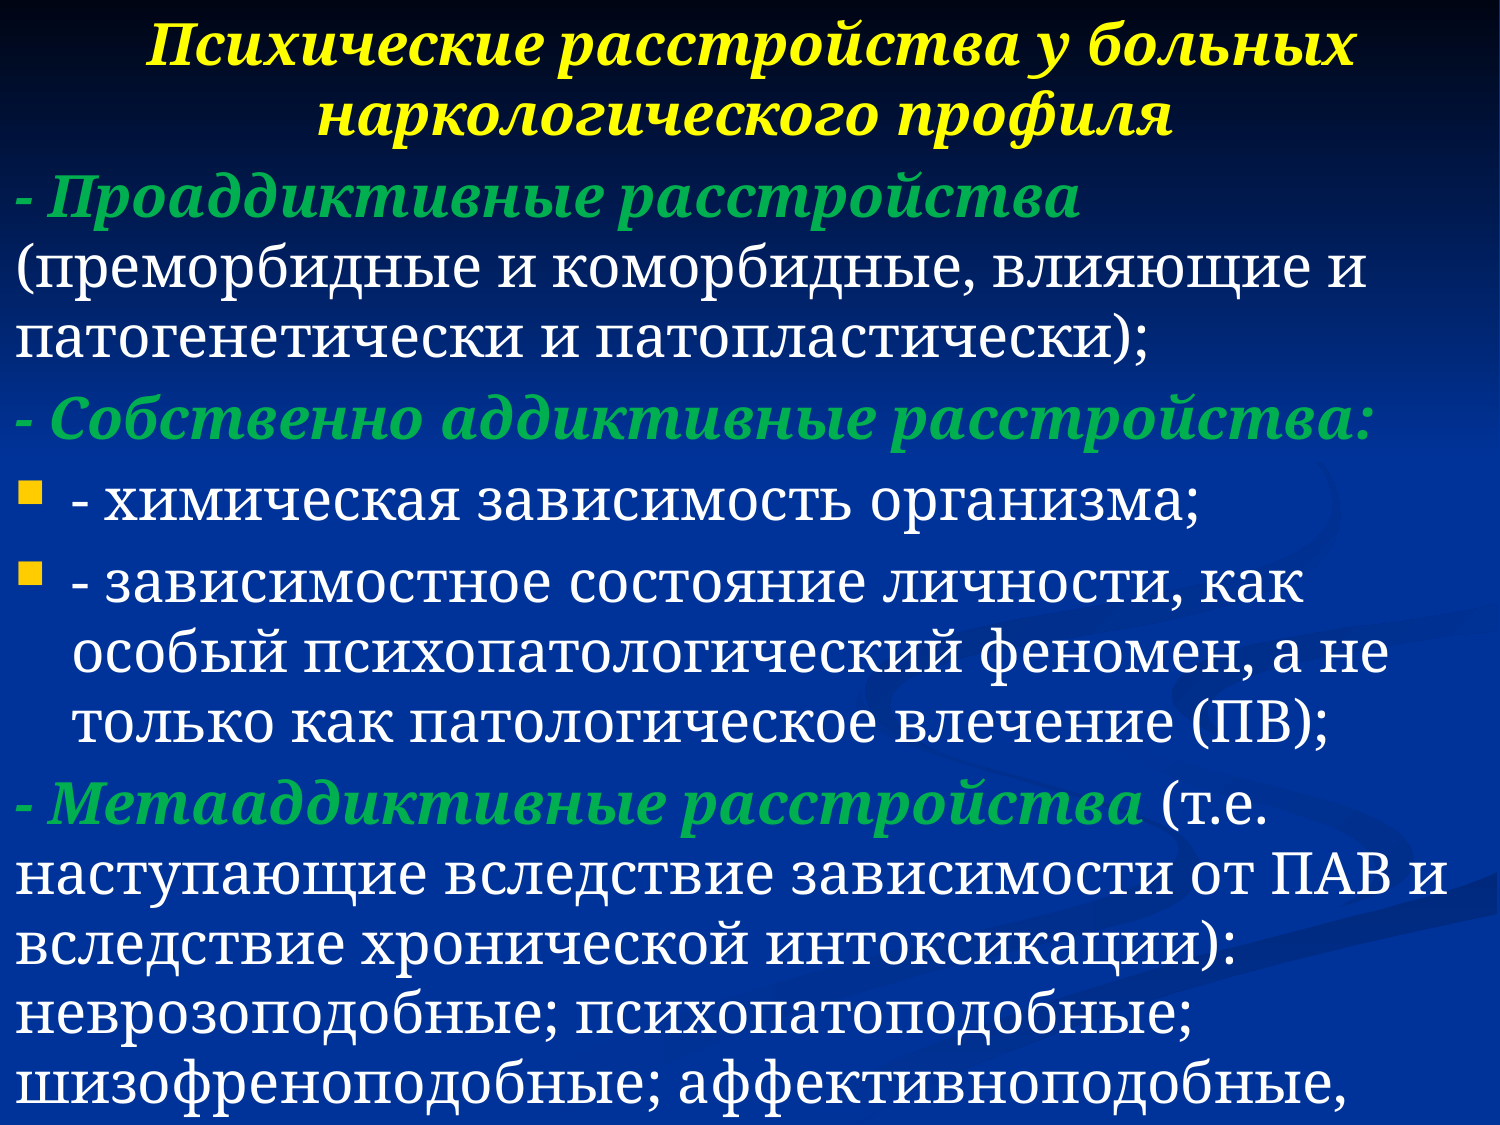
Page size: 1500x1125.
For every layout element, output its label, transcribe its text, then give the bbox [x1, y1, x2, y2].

list Психические расстройства у больных наркологического профиля - Проаддиктивные расстройства (преморбидные и коморбидные, влияющие и патогенетически и патопластически); - Собственно аддиктивные расстройства: - химическая зависимость организма; - зависимостное состояние личности, как особый психопатологический феномен, а не только как патологическое влечение (ПВ); - Метааддиктивные расстройства (т.е. наступающие вследствие зависимости от ПАВ и вследствие хронической интоксикации): неврозоподобные; психопатоподобные; шизофреноподобные; аффективноподобные, органические. [0, 0, 1500, 1095]
